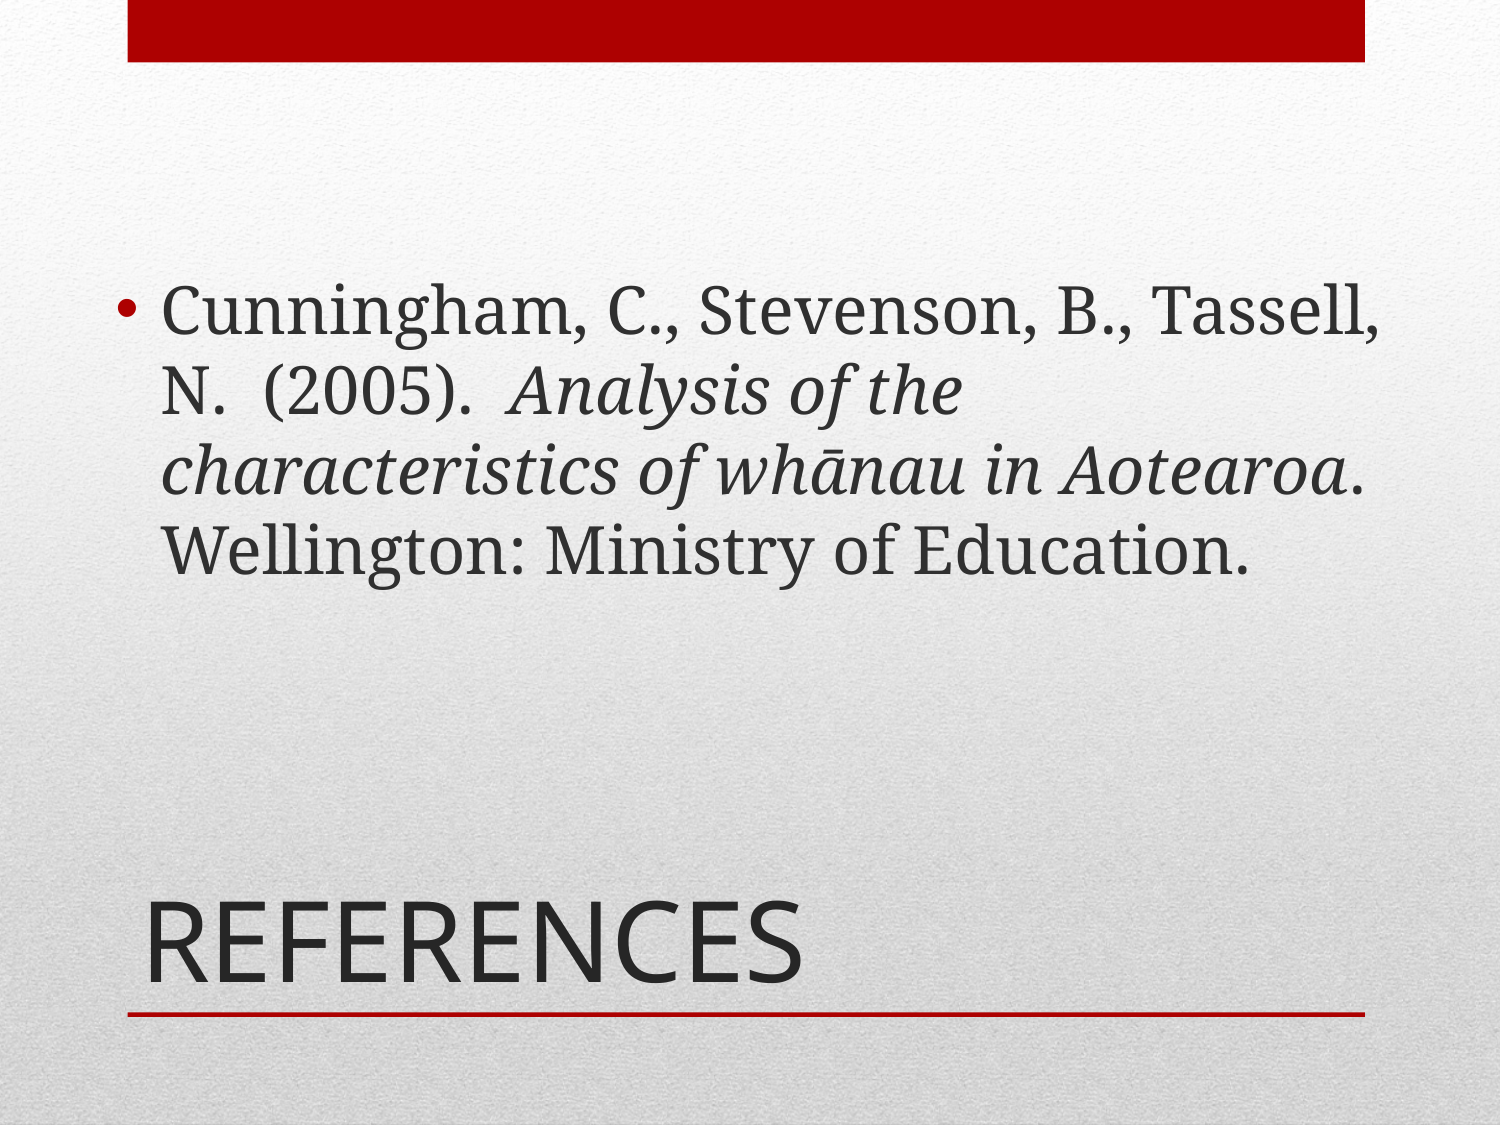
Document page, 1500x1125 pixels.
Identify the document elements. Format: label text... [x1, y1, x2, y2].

list Cunningham, C., Stevenson, B., Tassell, N. (2005). Analysis of the characteristics of whānau in Aotearoa. Wellington: Ministry of Education. [100, 160, 1447, 905]
title REFERENCES [125, 905, 1238, 1013]
